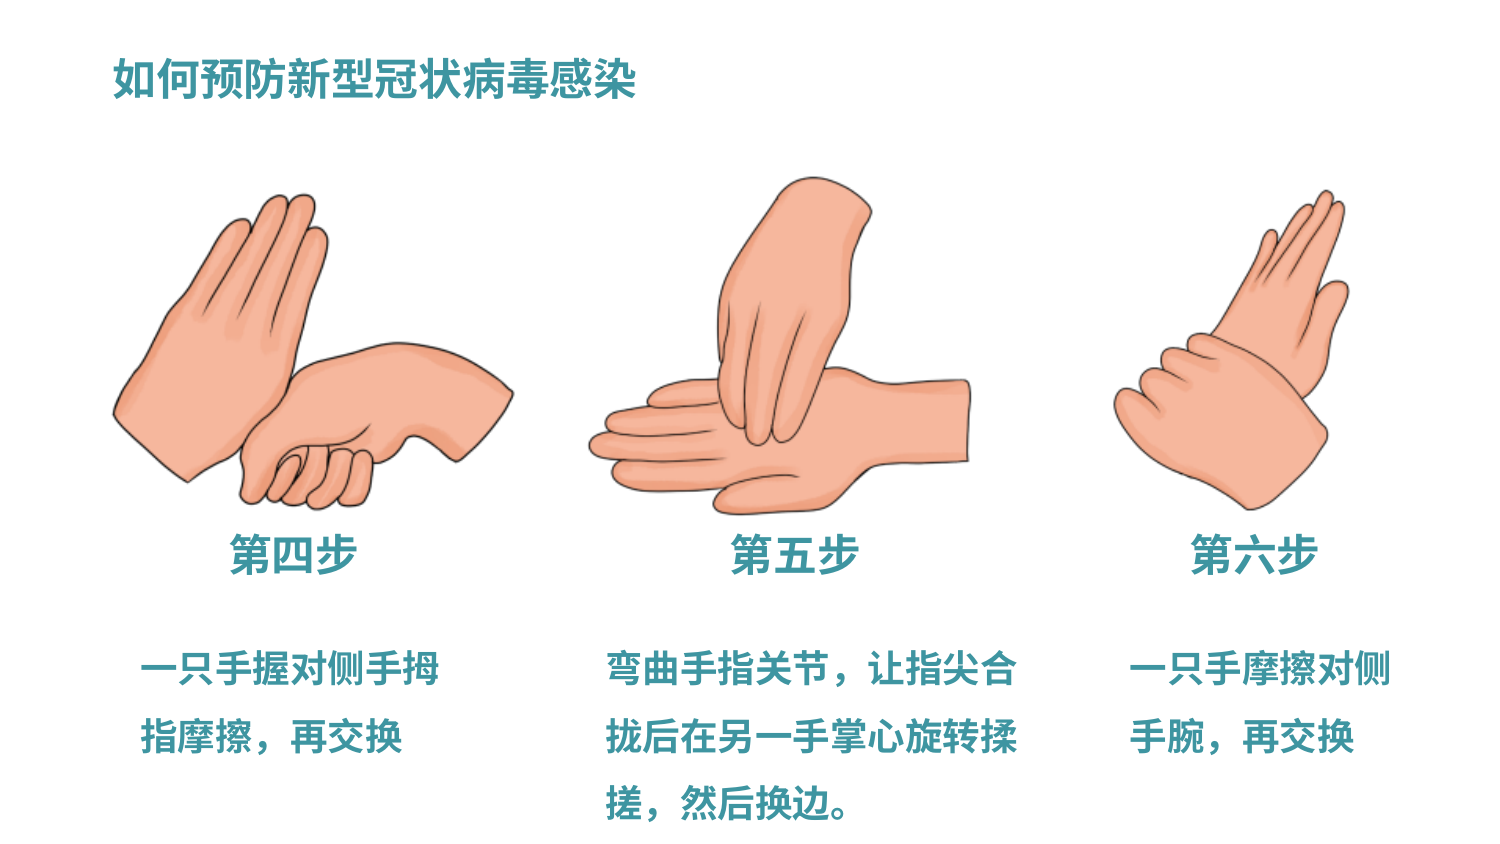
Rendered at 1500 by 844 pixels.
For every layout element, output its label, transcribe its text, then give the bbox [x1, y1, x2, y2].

text_box 如何预防新型冠状病毒感染 [101, 45, 838, 110]
picture [578, 166, 987, 528]
text_box 第四步 [117, 560, 470, 586]
picture [1095, 176, 1372, 528]
text_box 弯曲手指关节，让指尖合拢后在另一手掌心旋转揉搓，然后换边。 [593, 617, 1035, 725]
picture [96, 176, 543, 552]
text_box 第五步 [619, 536, 972, 586]
text_box 第六步 [1128, 521, 1382, 586]
text_box 一只手摩擦对侧手腕，再交换 [1118, 617, 1431, 725]
text_box 一只手握对侧手拇指摩擦，再交换 [129, 617, 487, 725]
